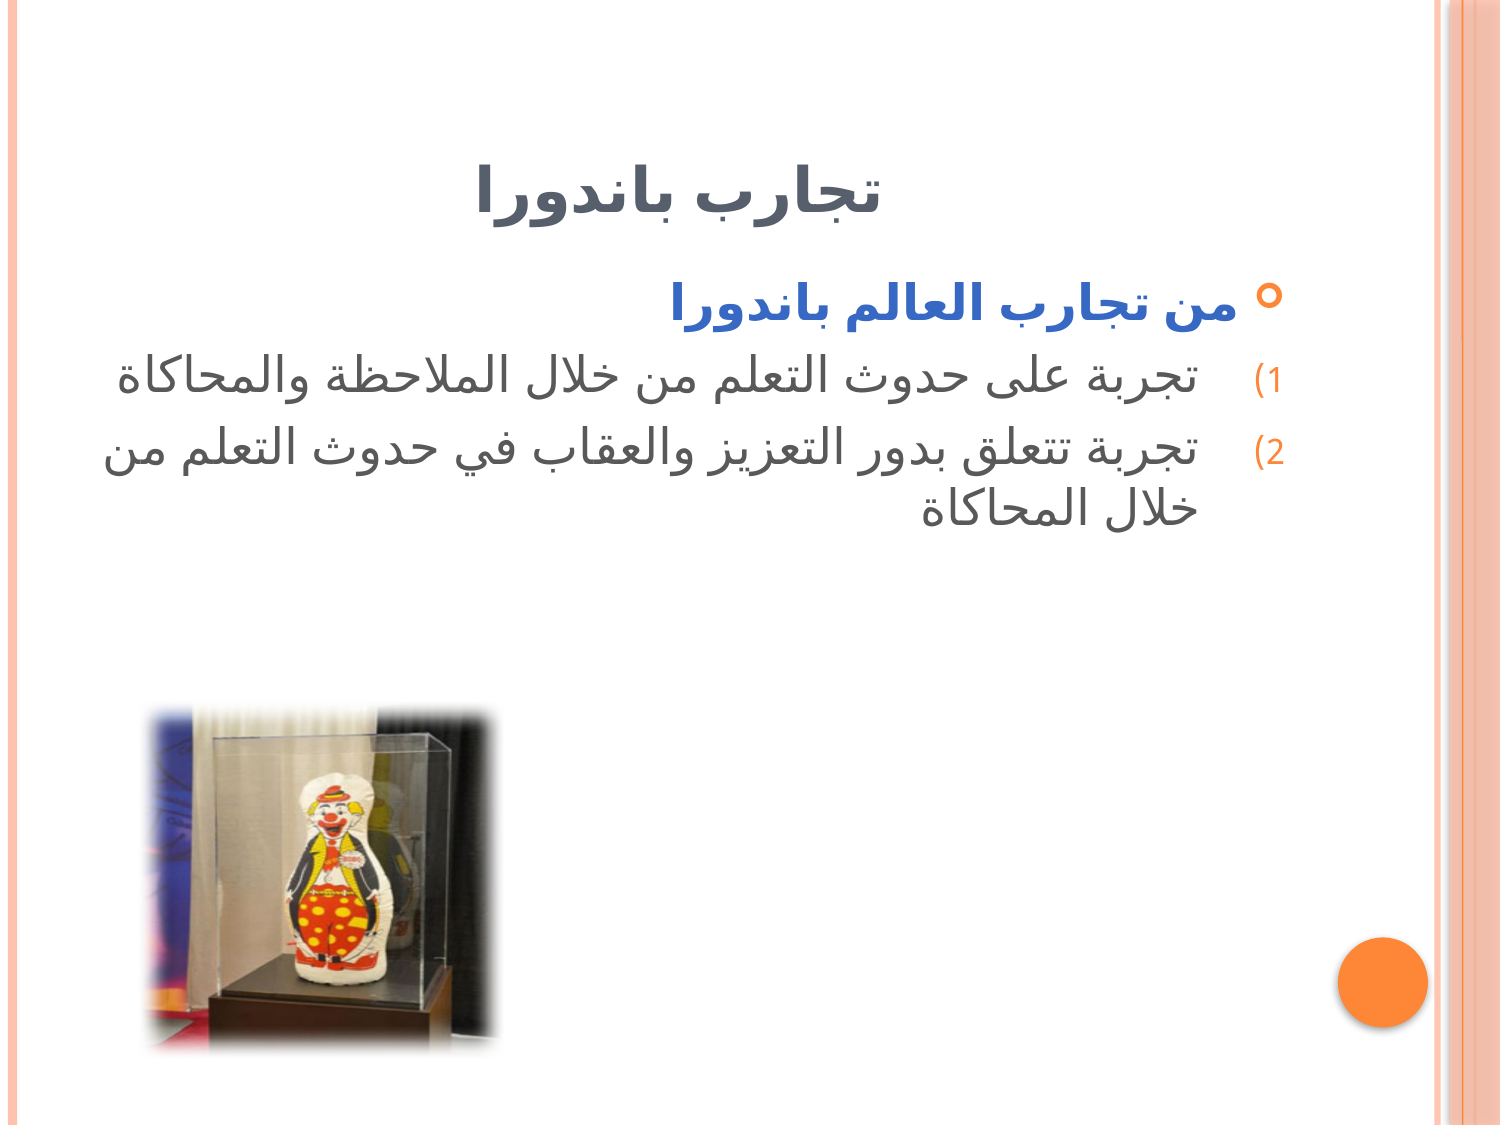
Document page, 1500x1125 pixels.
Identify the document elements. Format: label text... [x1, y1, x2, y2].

list من تجارب العالم باندورا تجربة على حدوث التعلم من خلال الملاحظة والمحاكاة تجربة تتعلق بدور التعزيز والعقاب في حدوث التعلم من خلال المحاكاة [75, 262, 1300, 1062]
title تجارب باندورا [75, 45, 1300, 233]
picture [136, 699, 507, 1060]
